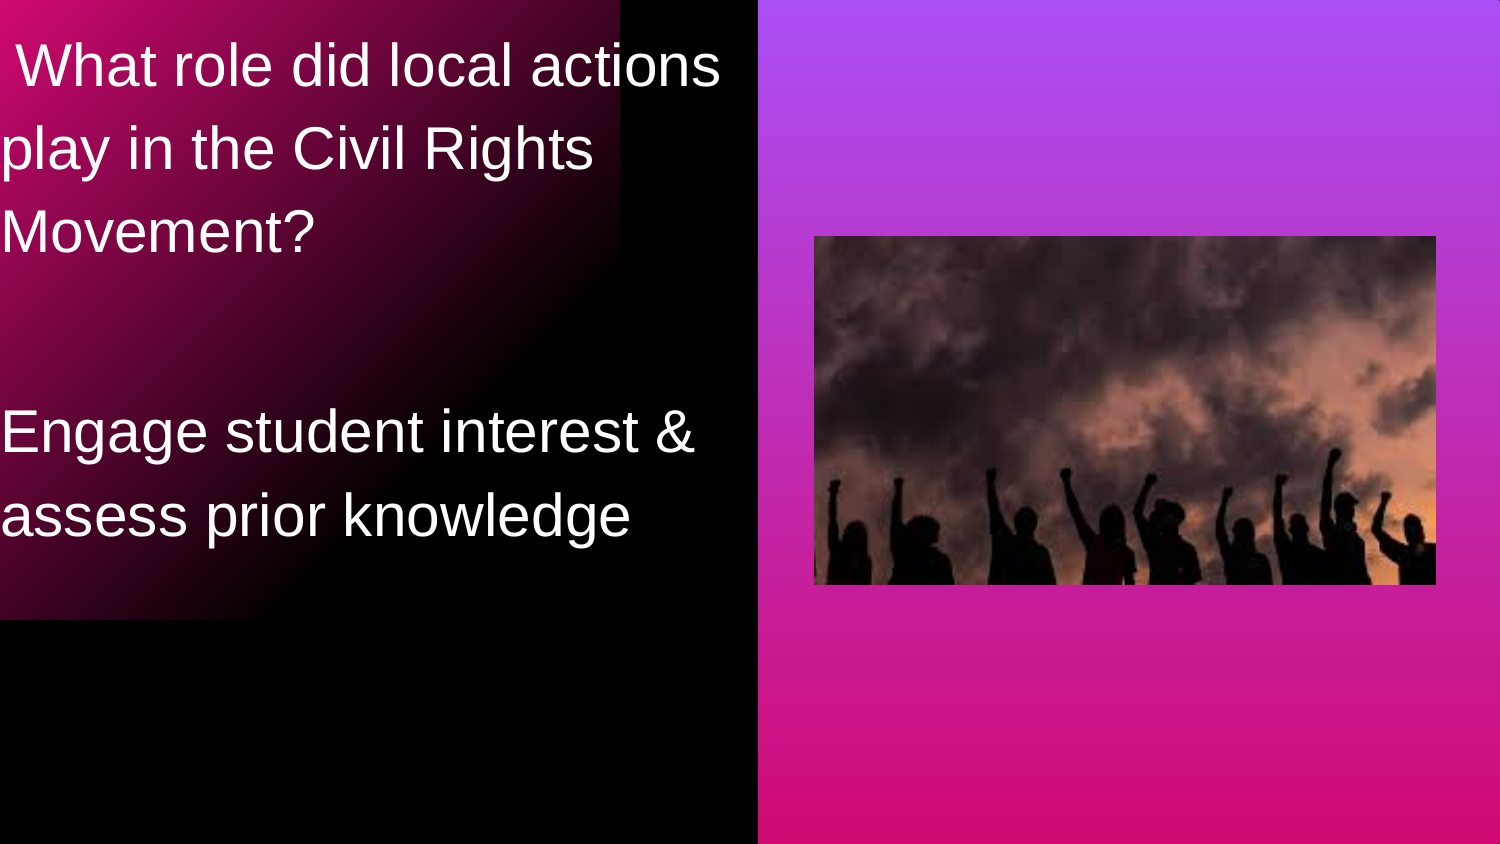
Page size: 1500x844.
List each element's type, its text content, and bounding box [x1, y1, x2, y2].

picture [814, 236, 1437, 585]
subtitle What role did local actions play in the Civil Rights Movement? Engage student interest & assess prior knowledge [0, 14, 786, 729]
